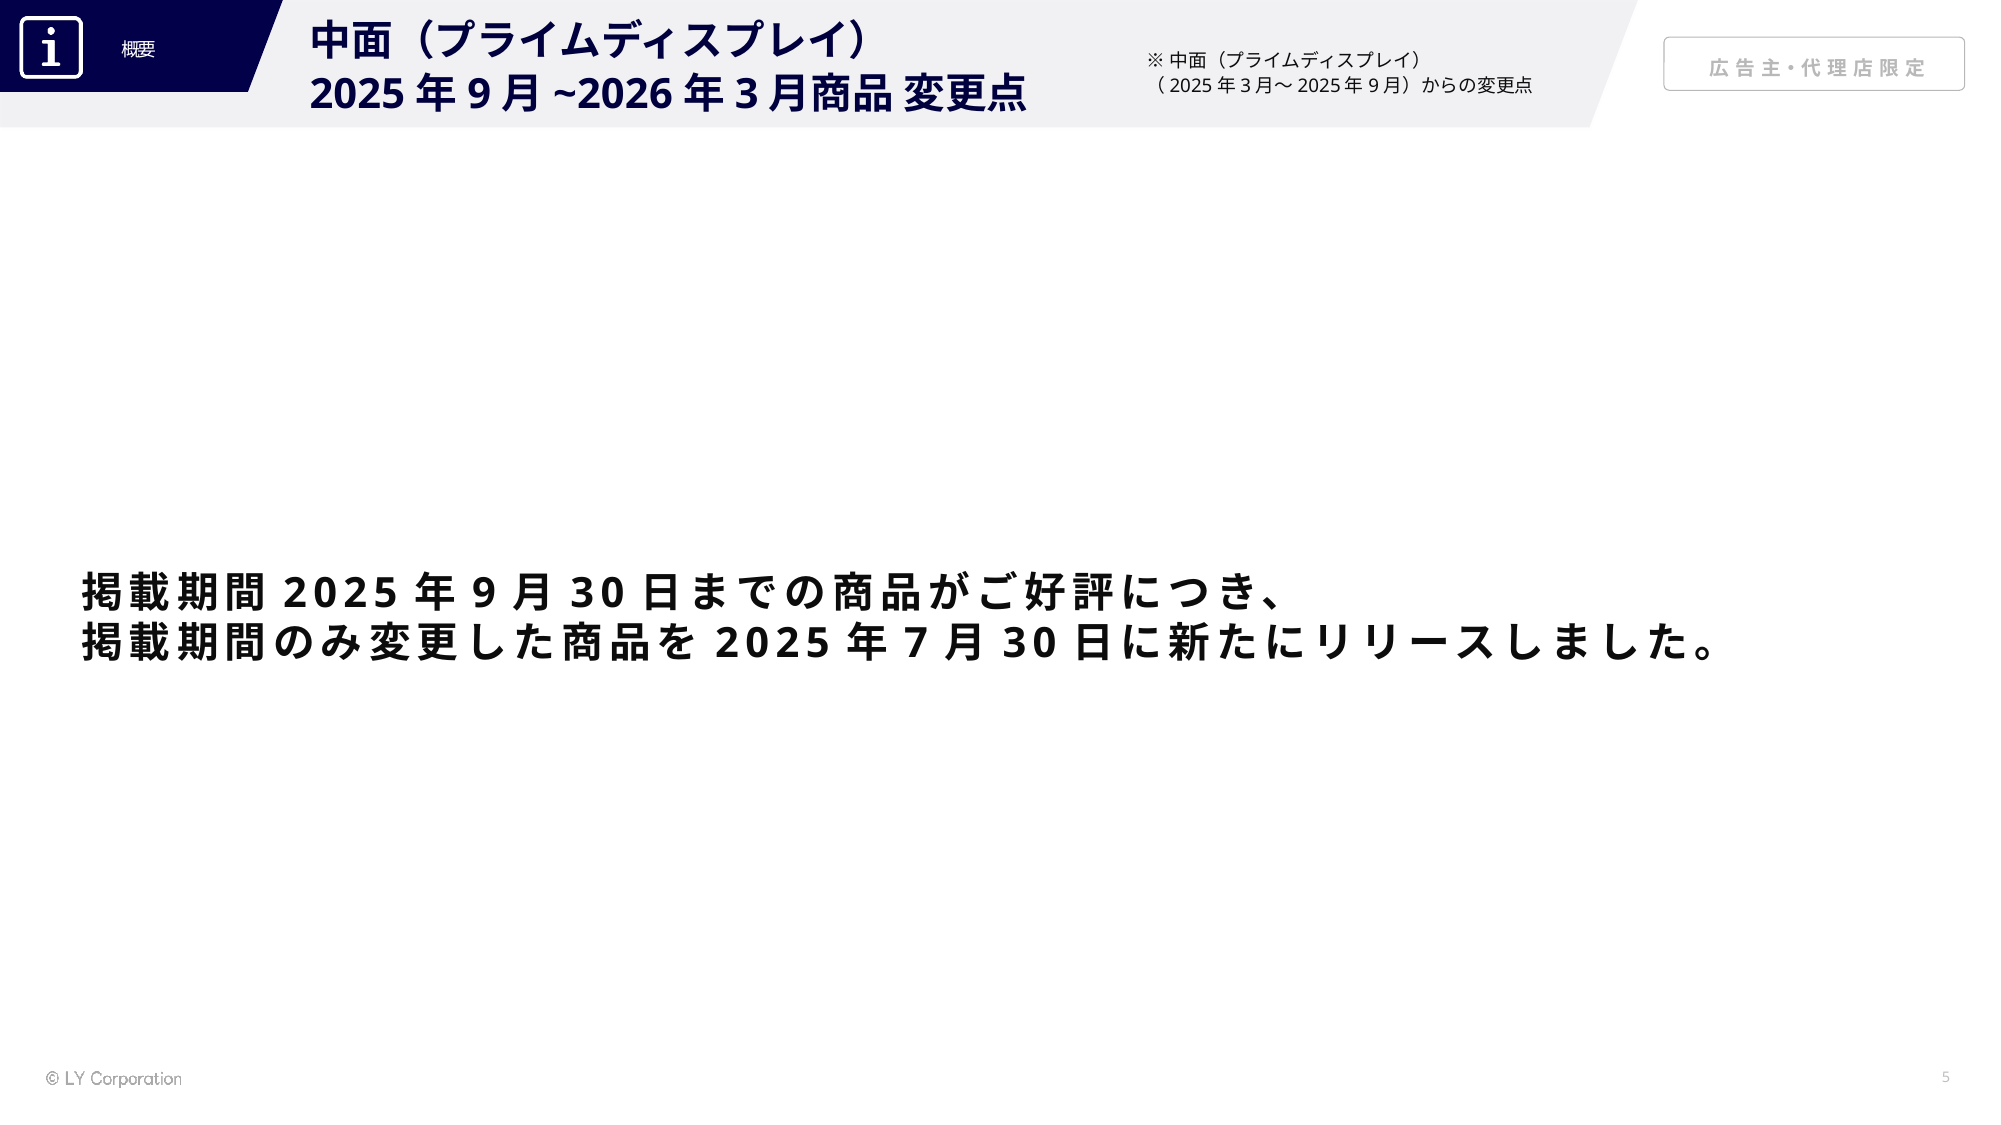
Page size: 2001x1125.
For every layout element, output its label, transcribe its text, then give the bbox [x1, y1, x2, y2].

list 中面（プライムディスプレイ） 2025年9月~2026年3月商品 変更点 [309, 41, 1645, 97]
text_box 掲載期間2025年9月30日までの商品がご好評につき、 掲載期間のみ変更した商品を2025年7月30日に新たにリリースしました。 [78, 562, 1922, 668]
picture [9, 5, 92, 87]
text_box 概要 [97, 13, 180, 81]
picture [46, 1071, 181, 1088]
text_box ※中面（プライムディスプレイ） （2025年3月～2025年9月）からの変更点 [1146, 46, 1534, 96]
